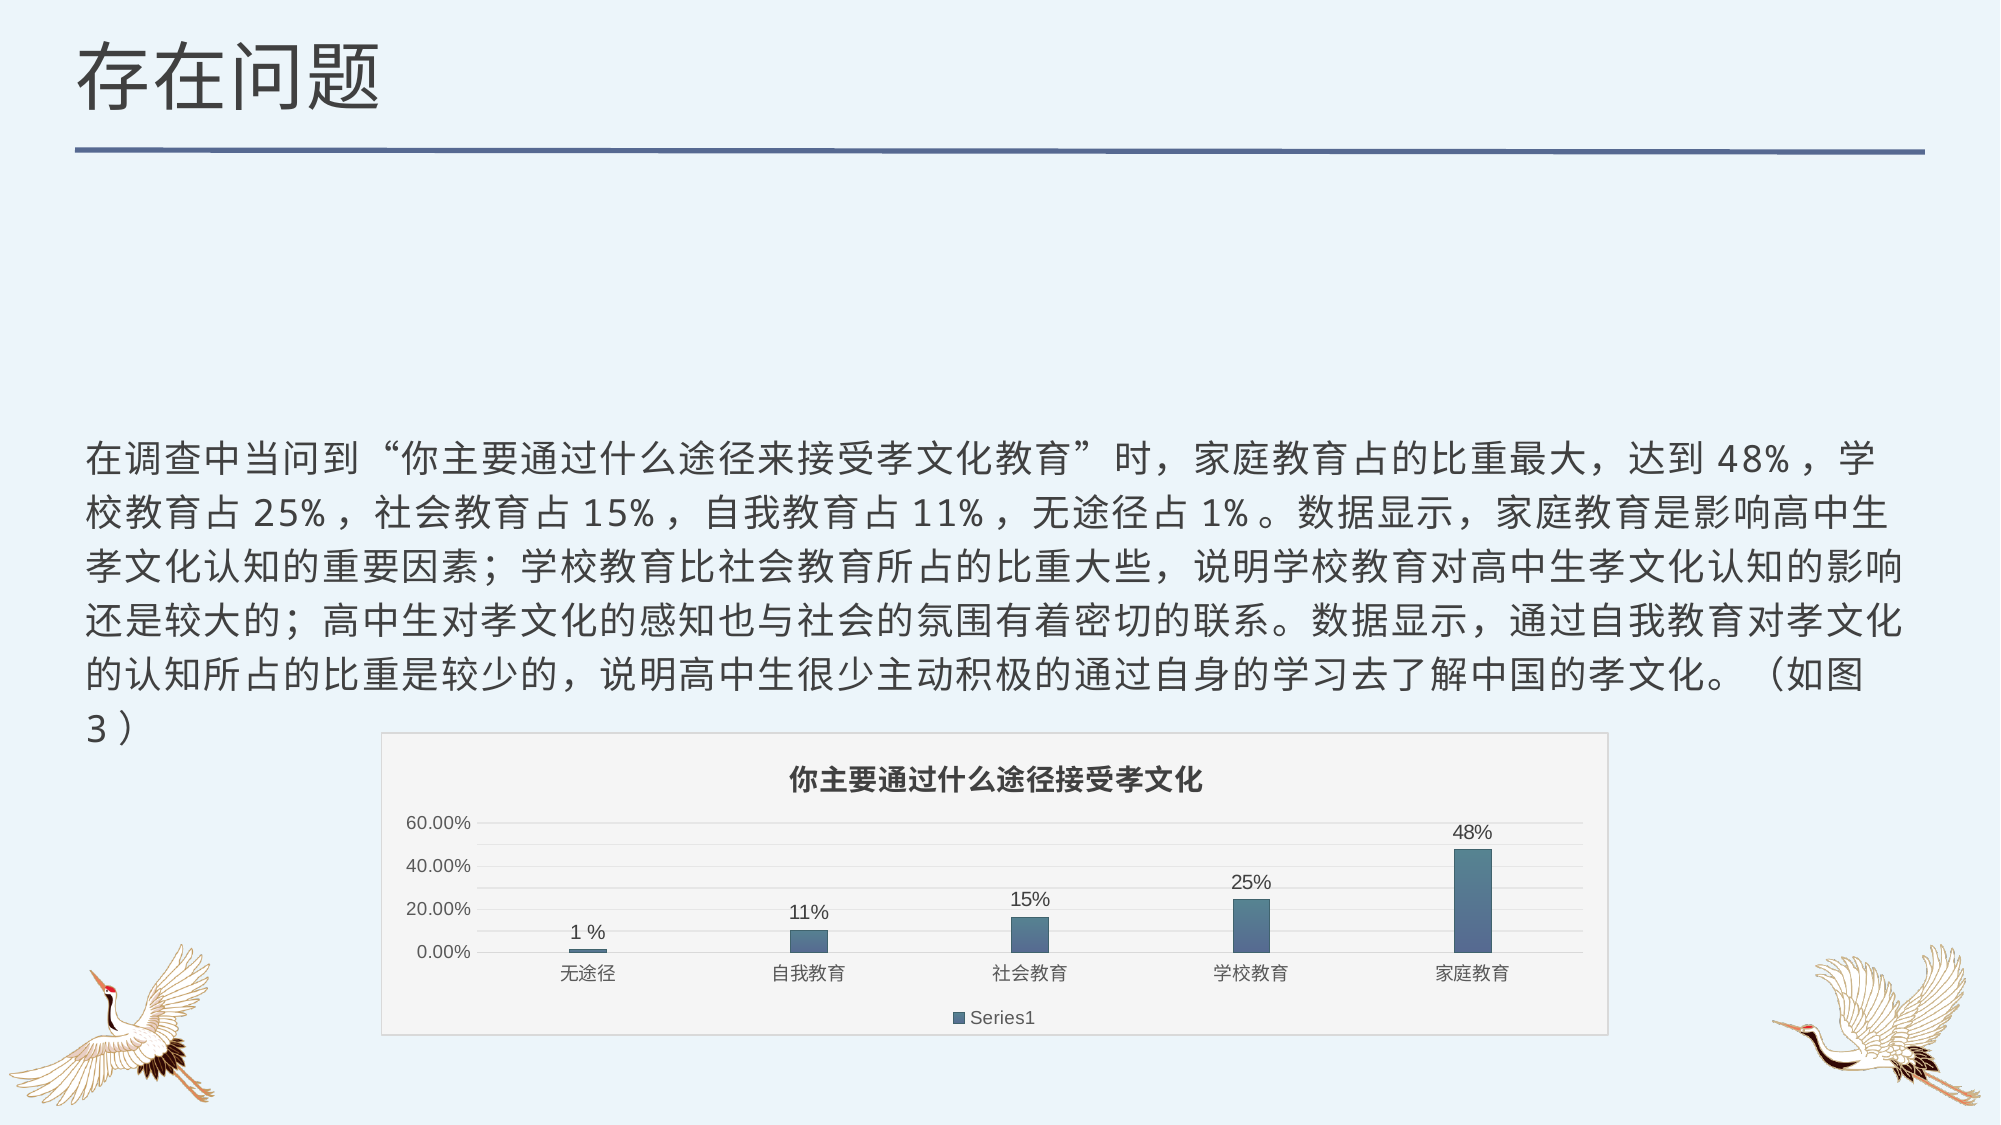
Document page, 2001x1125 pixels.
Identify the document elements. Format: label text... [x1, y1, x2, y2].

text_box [74, 149, 1925, 153]
picture [1772, 944, 1981, 1106]
text_box 存在问题 [75, 24, 1925, 125]
chart [380, 732, 1609, 1037]
picture [9, 944, 215, 1106]
text_box 在调查中当问到“你主要通过什么途径来接受孝文化教育”时，家庭教育占的比重最大，达到48%，学校教育占25%，社会教育占15%，自我教育占11%，无途径占1%。数据显示，家庭教育是影响高中生孝文化认知的重要因素；学校教育比社会教育所占的比重大些，说明学校教育对高中生孝文化认知的影响还是较大的；高中生对孝文化的感知也与社会的氛围有着密切的联系。数据显示，通过自我教育对孝文化的认知所占的比重是较少的，说明高中生很少主动积极的通过自身的学习去了解中国的孝文化。（如图3） [75, 161, 1925, 1015]
